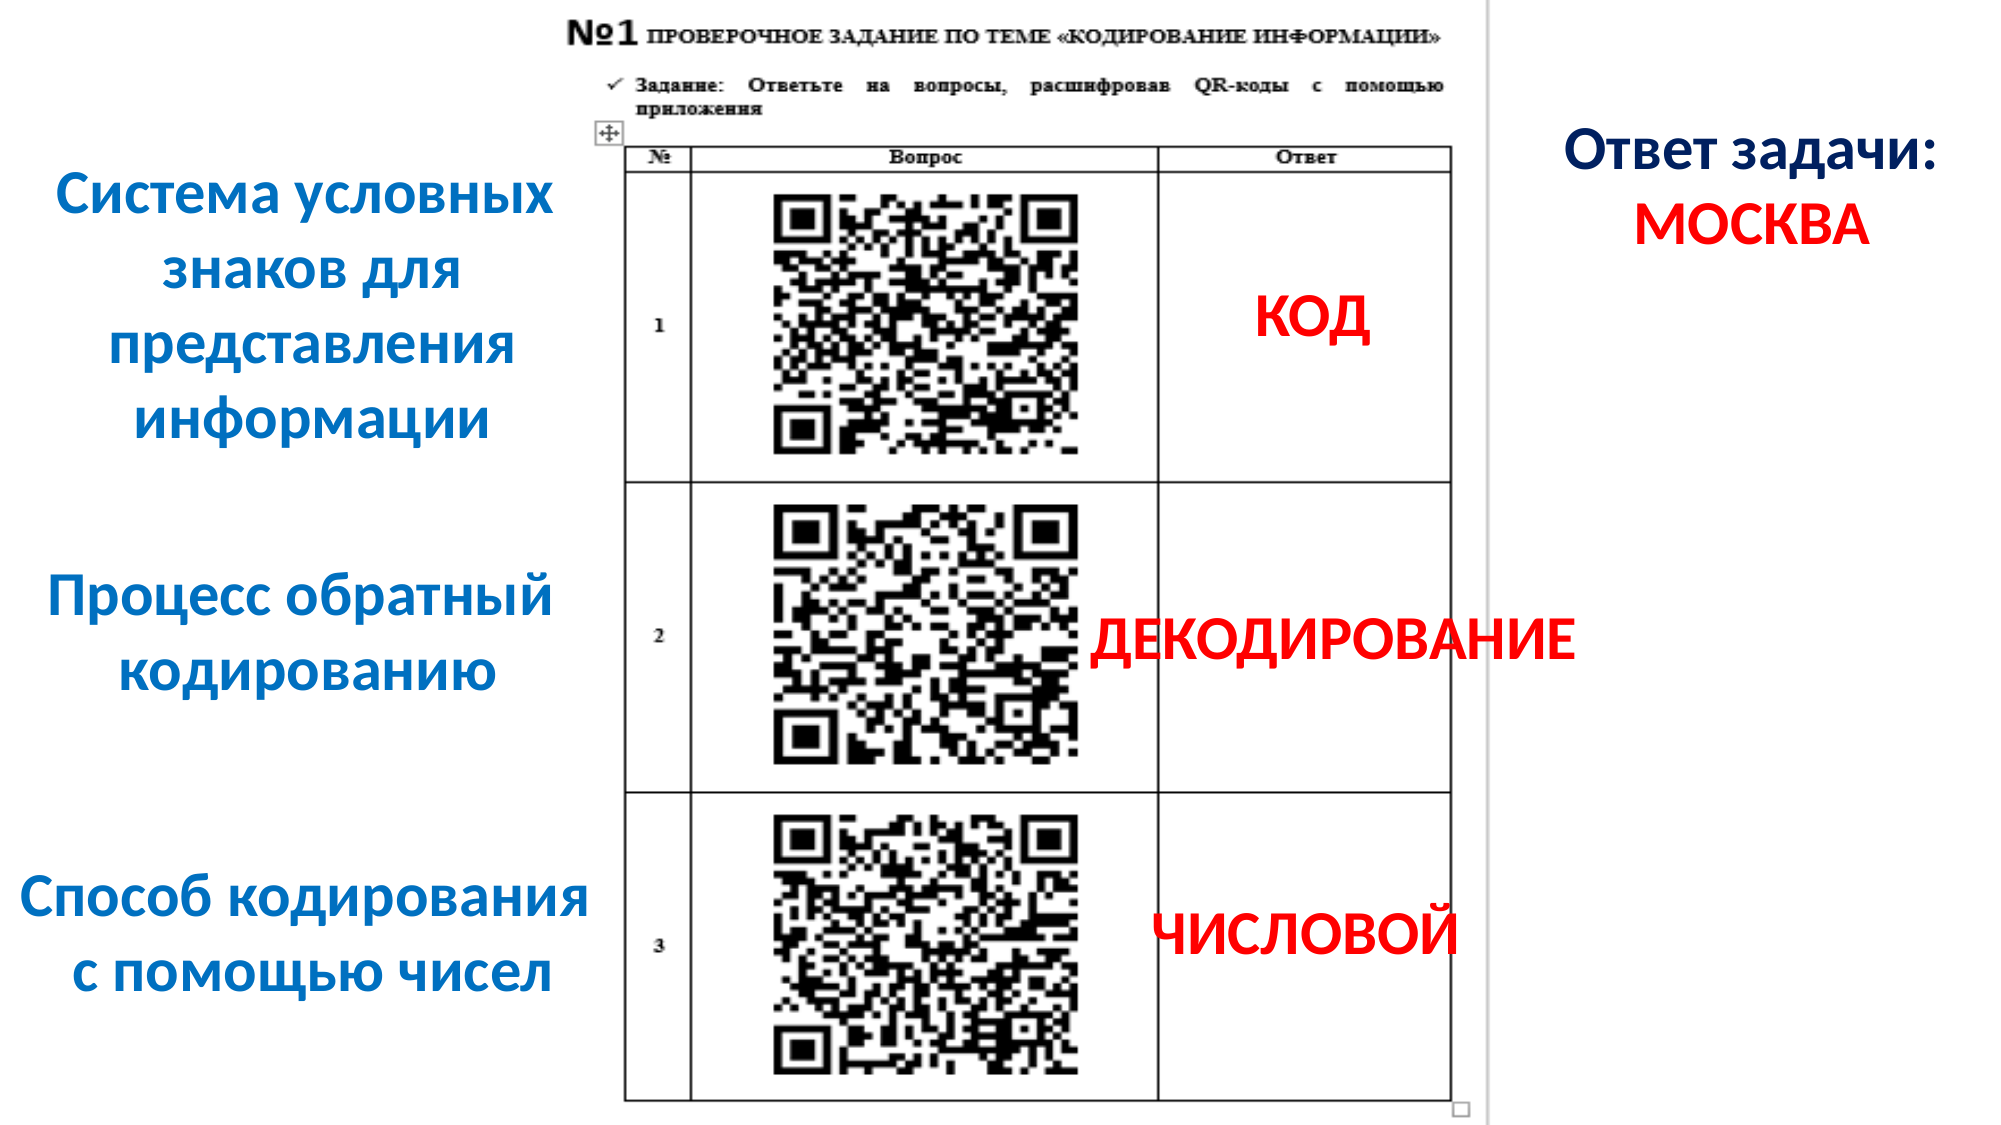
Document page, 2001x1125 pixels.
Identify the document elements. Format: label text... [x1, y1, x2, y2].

text_box Способ кодирования с помощью чисел [5, 846, 540, 1012]
text_box Система условных знаков для представления информации [41, 143, 540, 459]
text_box Процесс обратный кодированию [32, 545, 540, 711]
text_box ДЕКОДИРОВАНИЕ [1491, 589, 1594, 680]
picture [540, 0, 1491, 1125]
text_box Ответ задачи: МОСКВА [1543, 99, 1961, 265]
